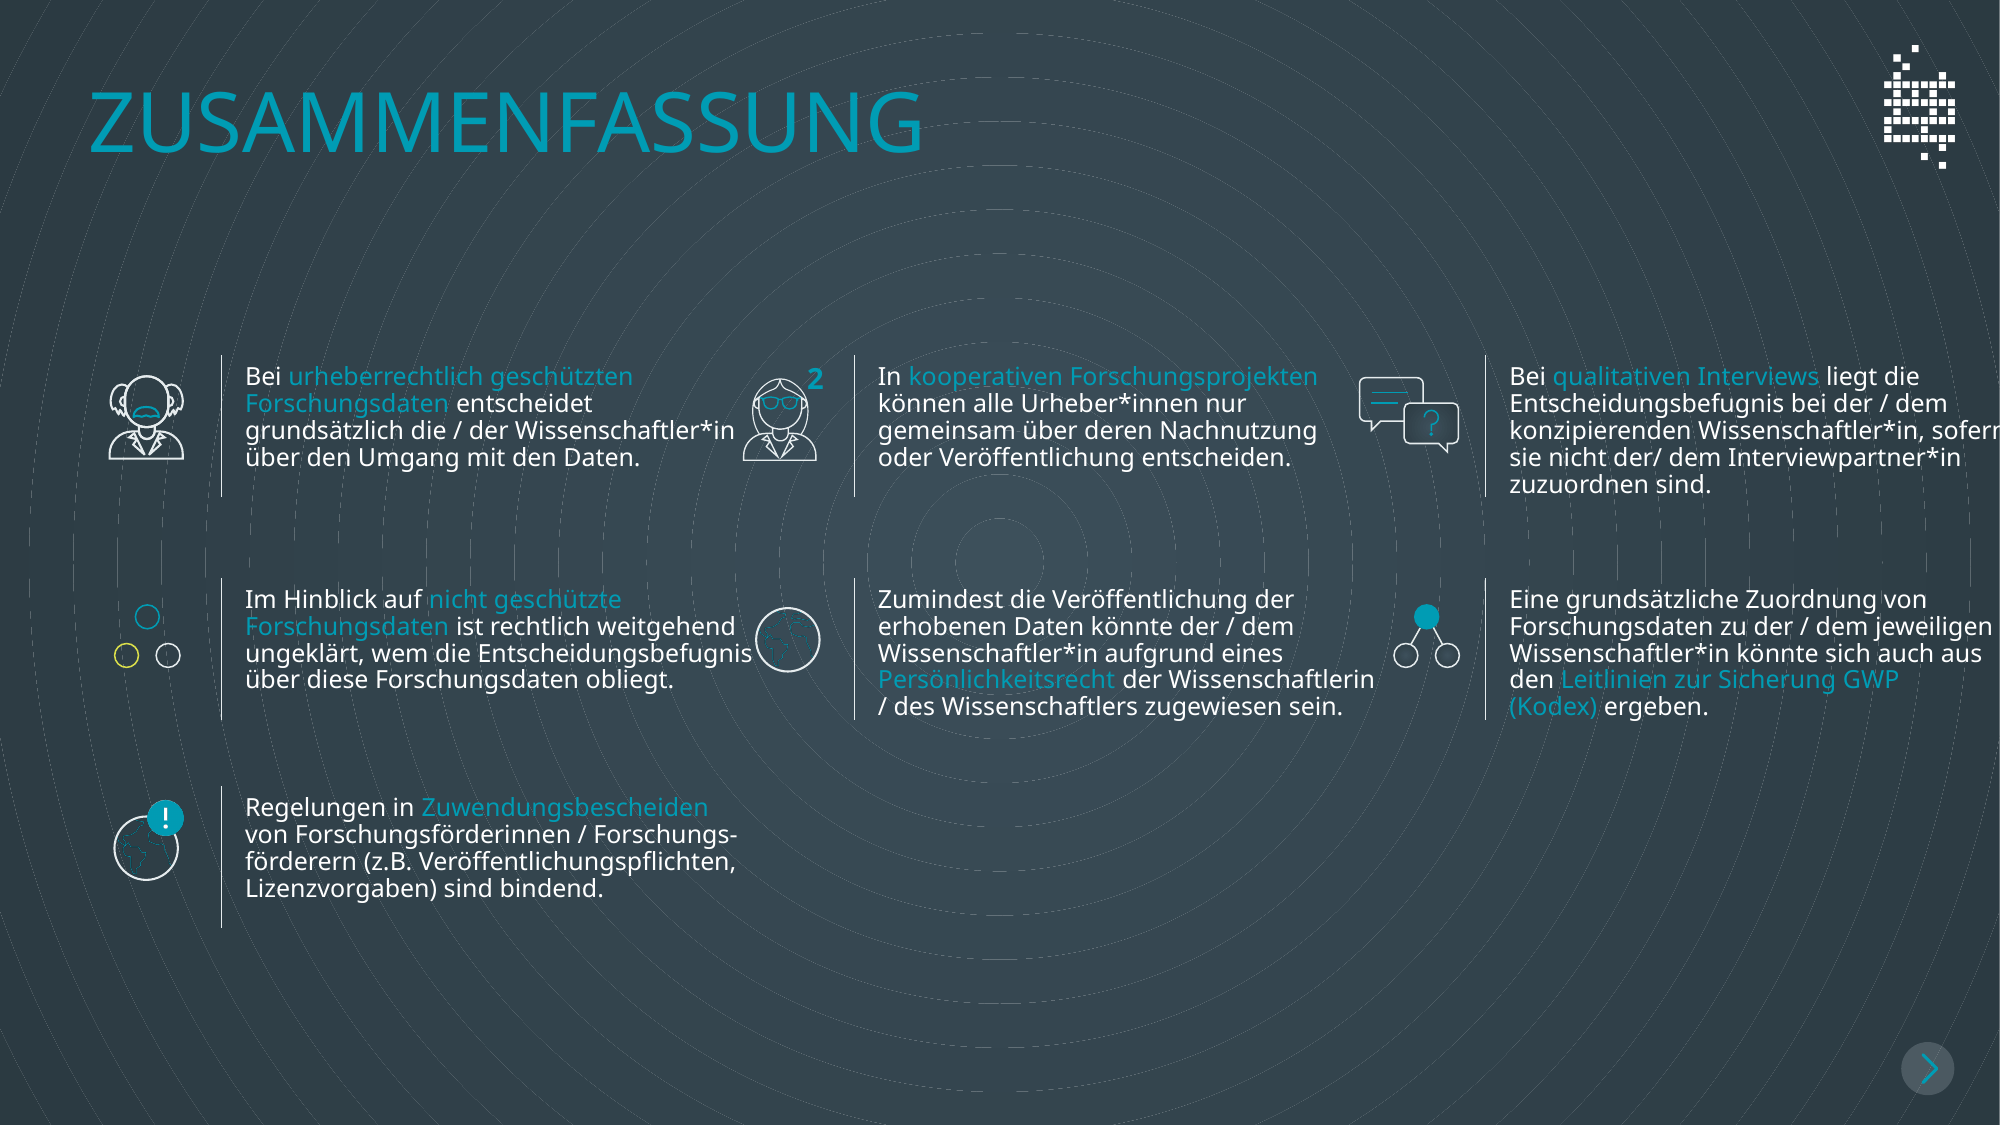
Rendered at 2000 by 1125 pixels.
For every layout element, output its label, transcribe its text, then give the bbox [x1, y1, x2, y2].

text_box Eine grundsätzliche Zuordnung von Forschungsdaten zu der / dem jeweiligen Wissenschaftler*in könnte sich auch aus den Leitlinien zur Sicherung GWP (Kodex) ergeben. [1490, 586, 1911, 693]
text_box Zumindest die Veröffentlichung der erhobenen Daten könnte der / dem Wissenschaftler*in aufgrund eines Persönlichkeitsrecht der Wissenschaftlerin / des Wissenschaftlers zugewiesen sein. [854, 586, 1280, 729]
text_box Bei qualitativen Interviews liegt die Entscheidungsbefugnis bei der / dem konzipierenden Wissenschaftler*in, sofern sie nicht der/ dem Interviewpartner*in zuzuordnen sind. [1490, 364, 1911, 471]
title Zusammenfassung [88, 88, 1911, 402]
text_box In kooperativen Forschungsprojekten können alle Urheber*innen nur gemeinsam über deren Nachnutzung oder Veröffentlichung entscheiden. [858, 364, 1280, 471]
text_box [755, 607, 820, 672]
text_box Bei urheberrechtlich geschützten Forschungsdaten entscheidet grundsätzlich die / der Wissenschaftler*in über den Umgang mit den Daten. [226, 364, 647, 471]
text_box Regelungen in Zuwendungsbescheiden von Forschungsförderinnen / Forschungs- förderern (z.B. Veröffentlichungspflichten, Lizenzvorgaben) sind bindend. [226, 795, 647, 902]
picture [1884, 45, 1955, 169]
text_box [109, 375, 184, 459]
text_box Im Hinblick auf nicht geschützte Forschungsdaten ist rechtlich weitgehend ungeklärt, wem die Entscheidungsbefugnis über diese Forschungsdaten obliegt. [226, 586, 647, 693]
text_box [114, 799, 184, 881]
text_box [1359, 377, 1458, 452]
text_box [1395, 603, 1459, 670]
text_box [115, 603, 179, 670]
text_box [1900, 1041, 1955, 1096]
text_box [0, 0, 2000, 1125]
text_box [742, 360, 839, 462]
